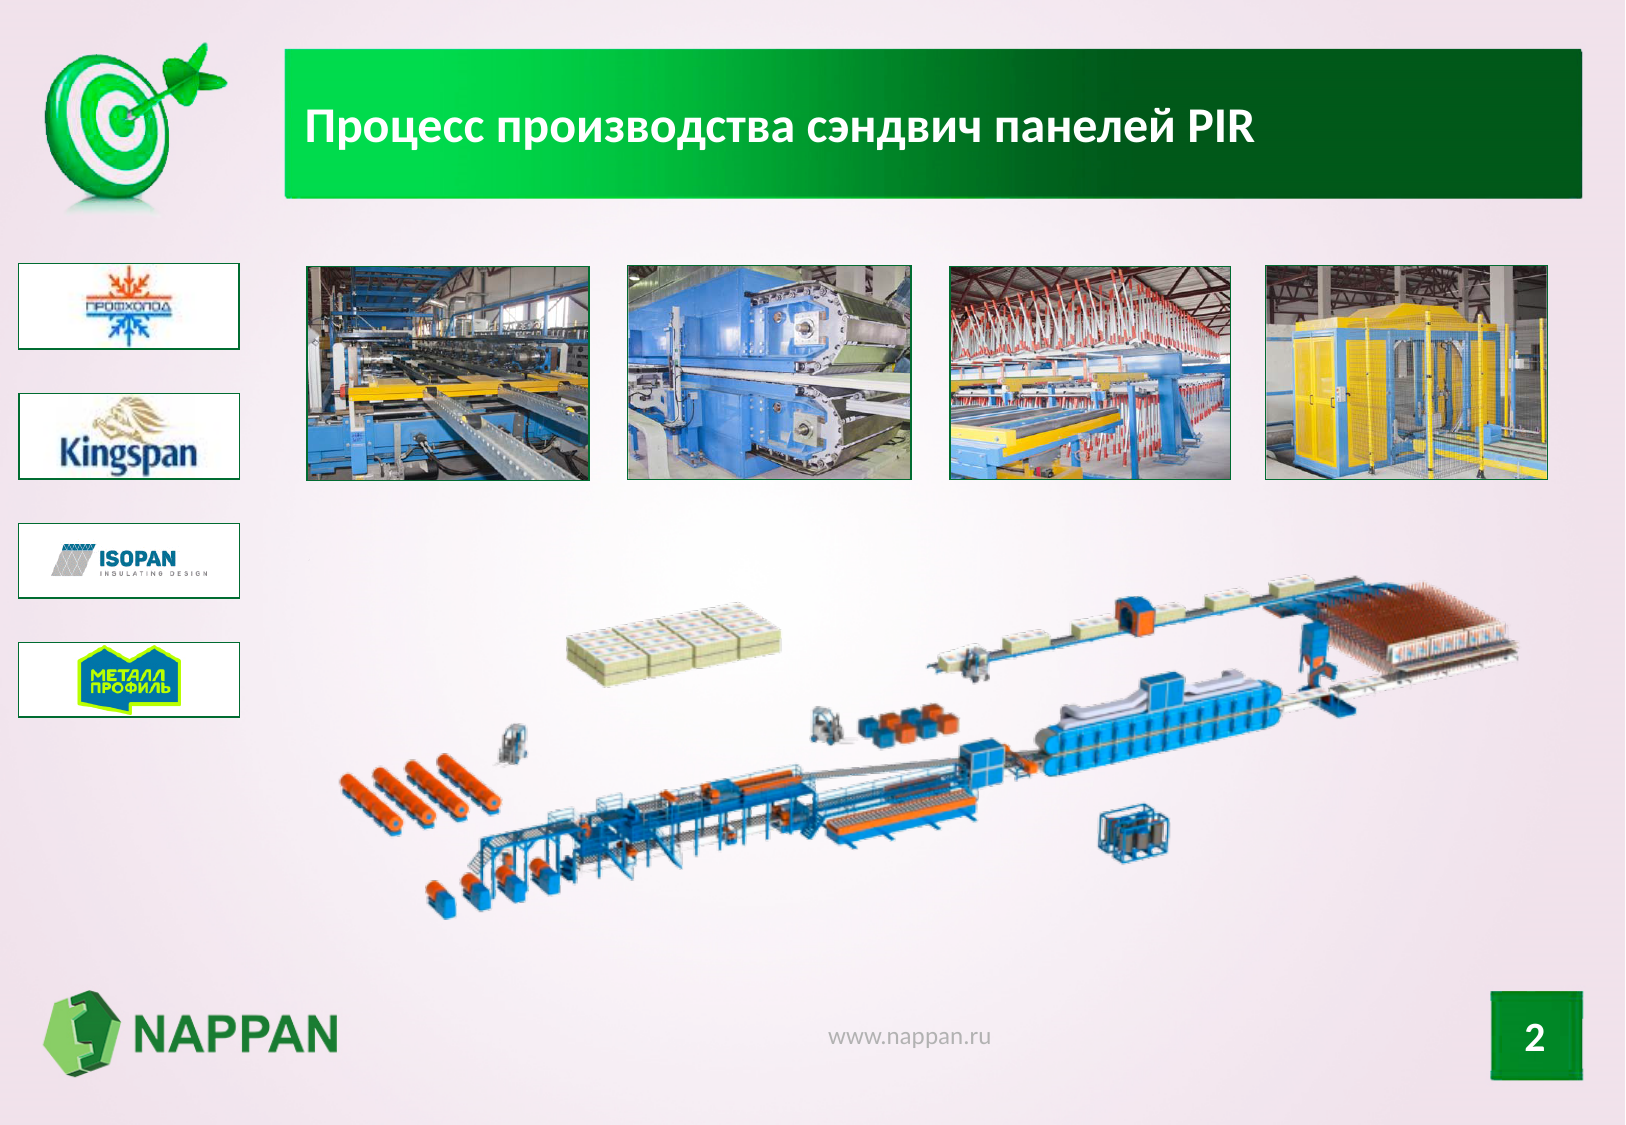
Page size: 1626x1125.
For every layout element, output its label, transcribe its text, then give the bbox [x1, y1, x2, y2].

picture [0, 0, 1625, 1125]
title Процесс производства сэндвич панелей PIR [289, 49, 1585, 197]
footer www.nappan.ru [646, 1005, 1174, 1065]
slide_number 2 [1485, 987, 1585, 1083]
